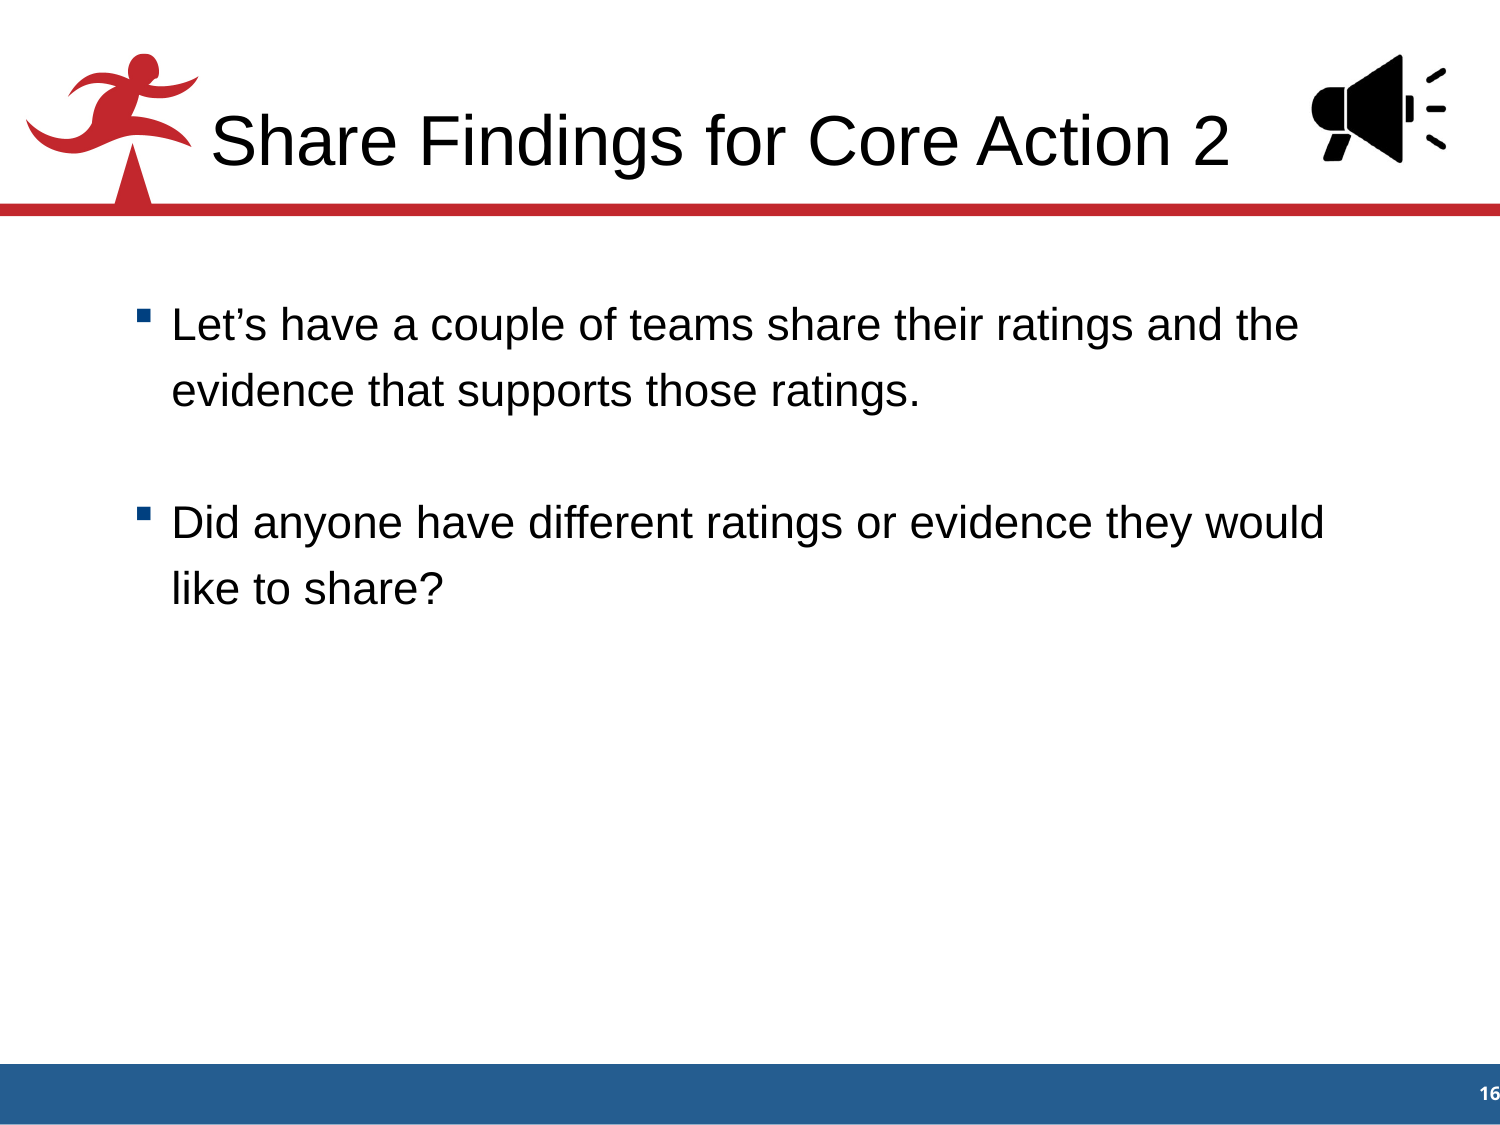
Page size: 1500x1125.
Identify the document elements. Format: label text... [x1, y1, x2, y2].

title Share Findings for Core Action 2 [195, 50, 1375, 189]
list Let’s have a couple of teams share their ratings and the evidence that supports those ratings. Did anyone have different ratings or evidence they would like to share? [118, 276, 1400, 853]
picture [0, 0, 1500, 1125]
